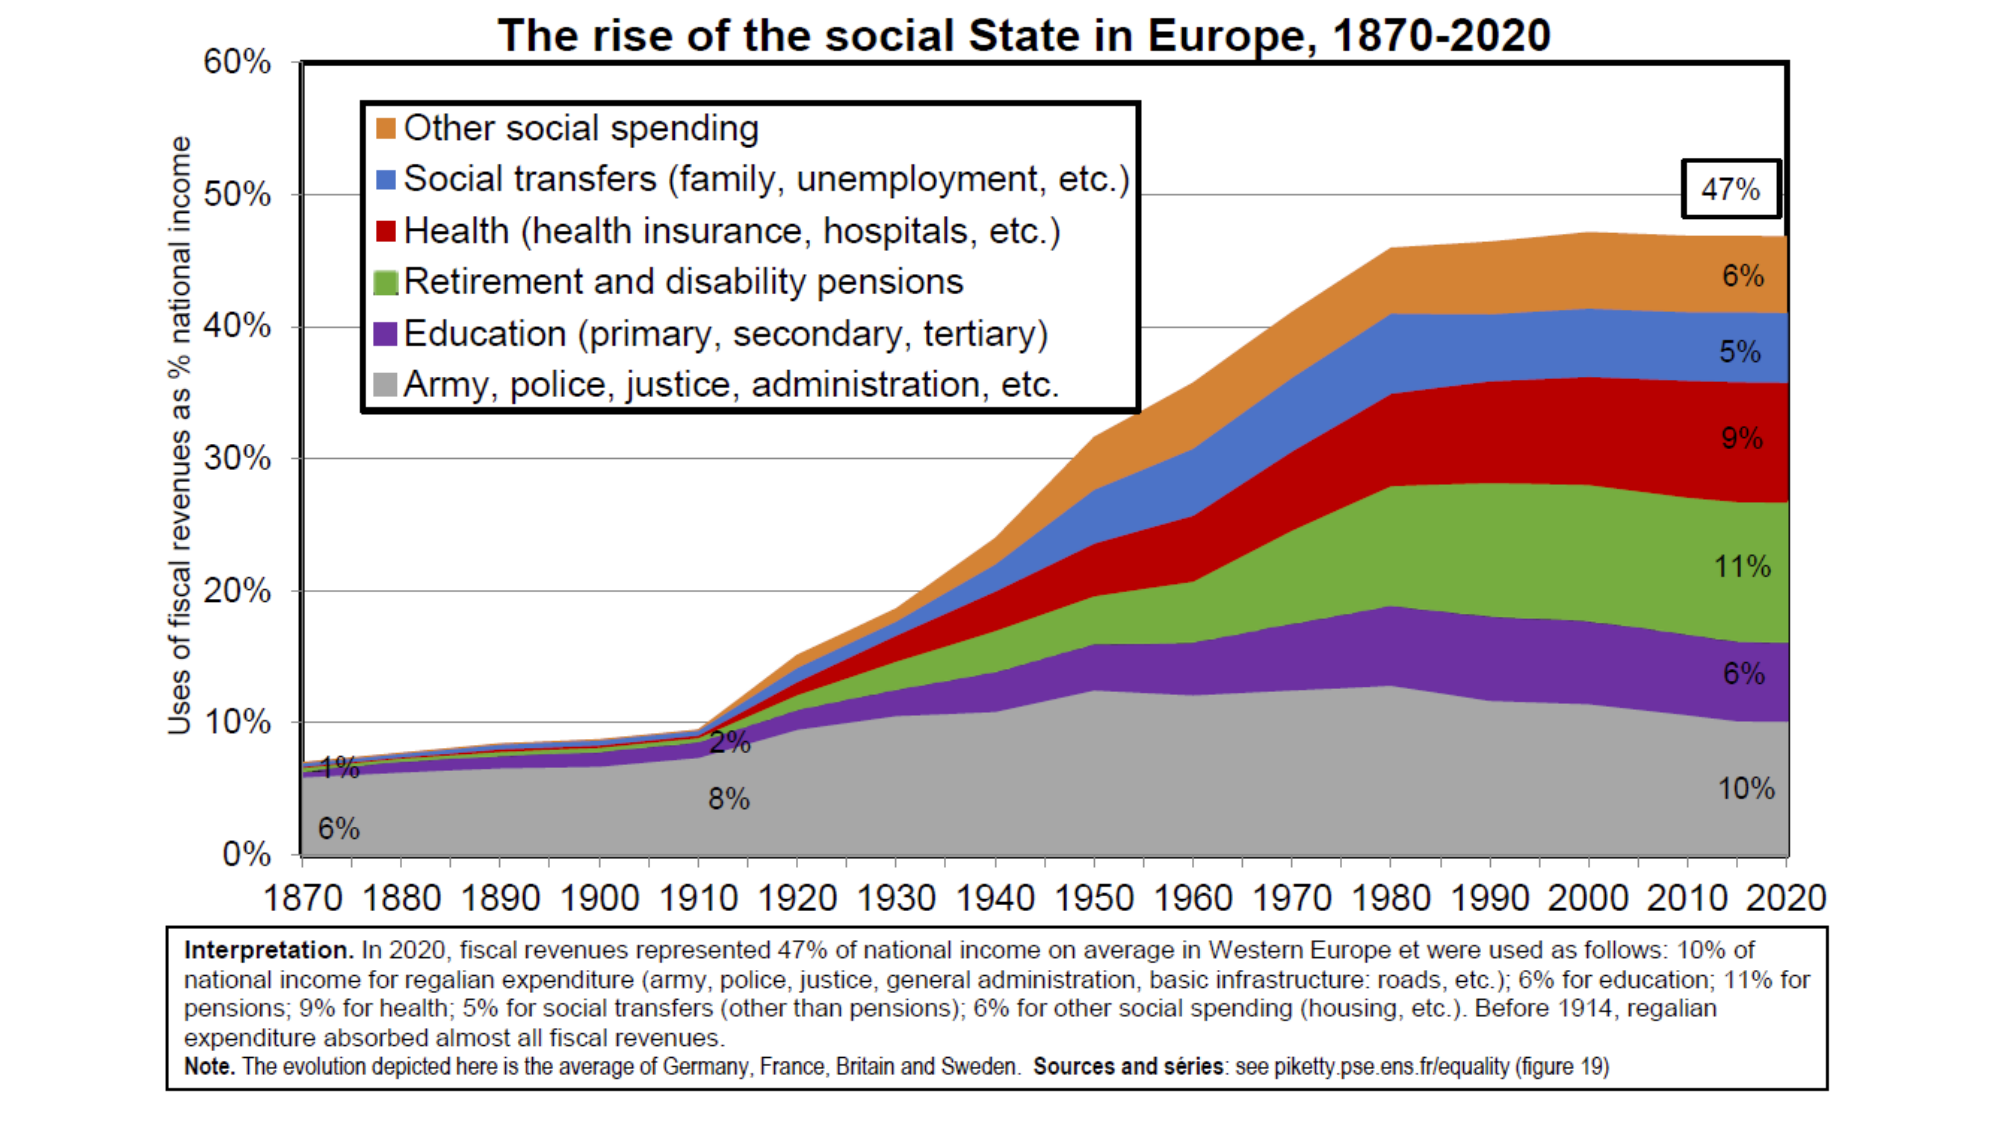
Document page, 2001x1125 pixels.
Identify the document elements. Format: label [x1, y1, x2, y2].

picture [124, 0, 1876, 1125]
